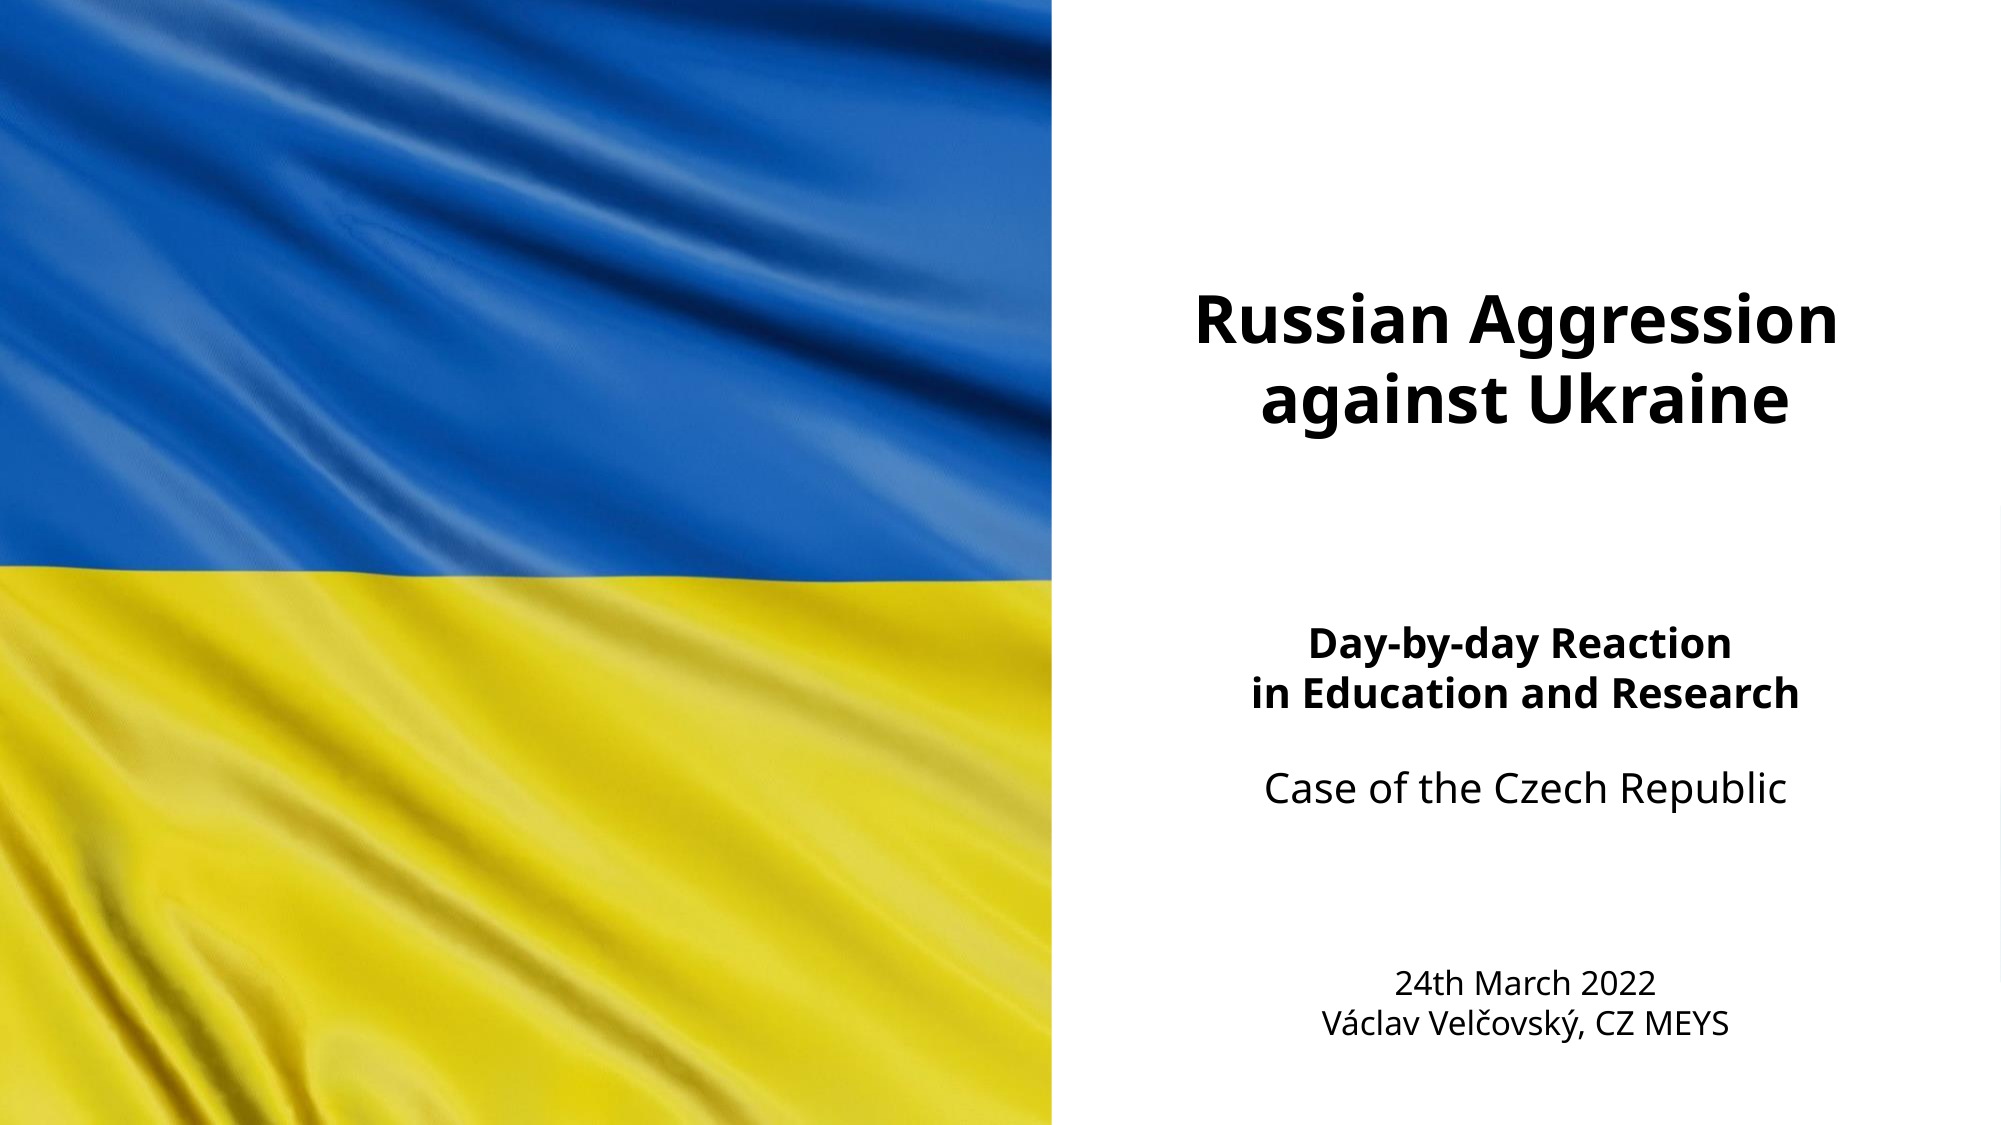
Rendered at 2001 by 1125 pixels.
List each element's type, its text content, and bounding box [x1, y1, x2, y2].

text_box Russian Aggression against Ukraine Day-by-day Reaction in Education and Research Case of the Czech Republic 24th March 2022 Václav Velčovský, CZ MEYS [1052, 0, 2000, 1125]
picture [0, 0, 1052, 1125]
